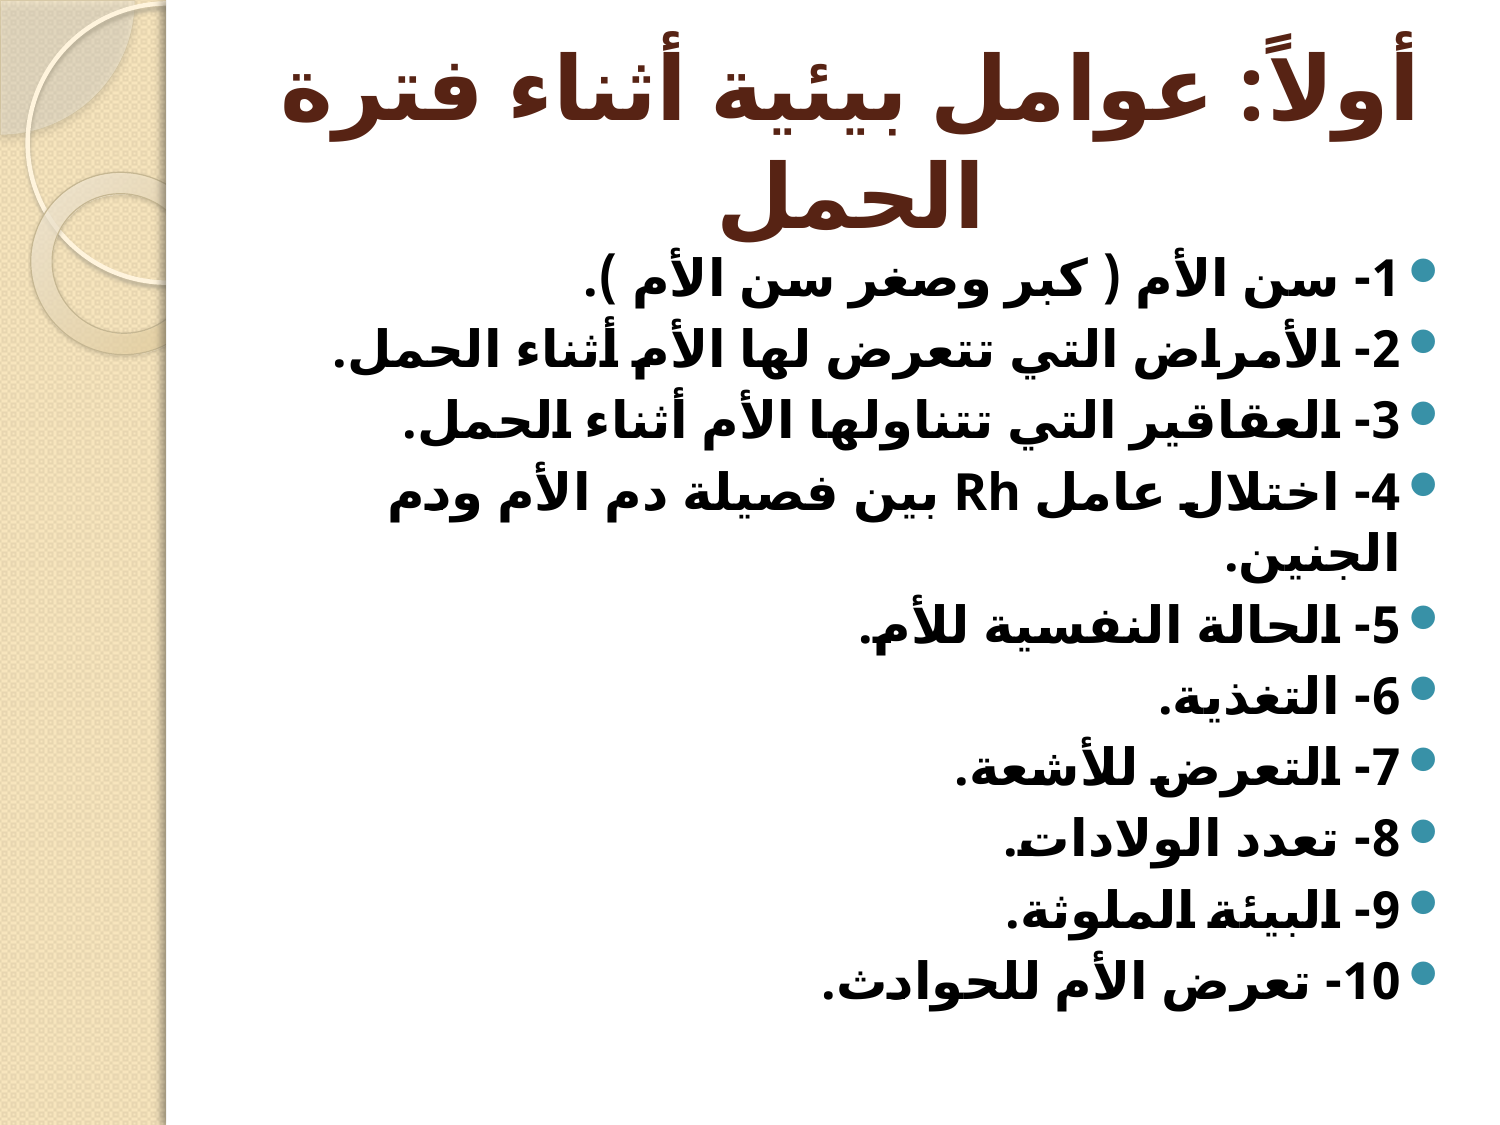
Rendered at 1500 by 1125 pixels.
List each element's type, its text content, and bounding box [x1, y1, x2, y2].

list 1- سن الأم ( كبر وصغر سن الأم ). 2- الأمراض التي تتعرض لها الأم أثناء الحمل. 3- العقاقير التي تتناولها الأم أثناء الحمل. 4- اختلال عامل Rh بين فصيلة دم الأم ودم الجنين. 5- الحالة النفسية للأم. 6- التغذية. 7- التعرض للأشعة. 8- تعدد الولادات. 9- البيئة الملوثة. 10- تعرض الأم للحوادث. [235, 237, 1466, 1025]
title أولاً: عوامل بيئية أثناء فترة الحمل [235, 45, 1466, 233]
